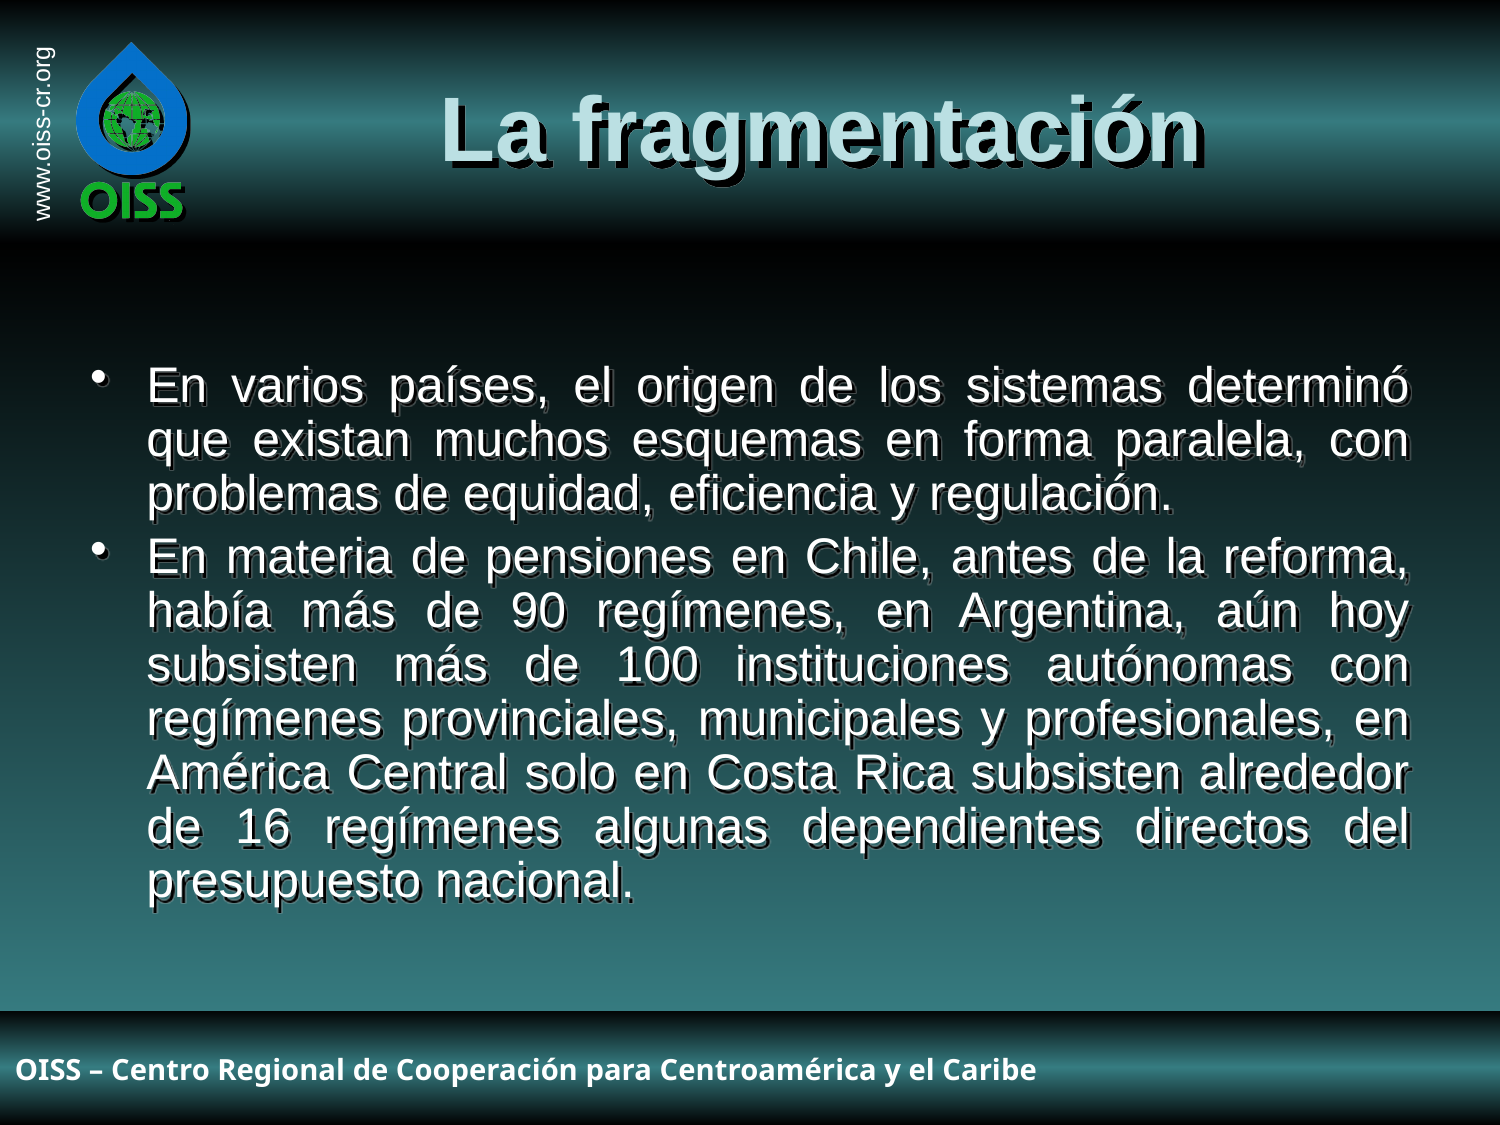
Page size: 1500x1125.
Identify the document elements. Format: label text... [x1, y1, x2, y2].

list En varios países, el origen de los sistemas determinó que existan muchos esquemas en forma paralela, con problemas de equidad, eficiencia y regulación. En materia de pensiones en Chile, antes de la reforma, había más de 90 regímenes, en Argentina, aún hoy subsisten más de 100 instituciones autónomas con regímenes provinciales, municipales y profesionales, en América Central solo en Costa Rica subsisten alrededor de 16 regímenes algunas dependientes directos del presupuesto nacional. [74, 262, 1426, 1006]
picture [76, 42, 187, 221]
title La fragmentación [218, 30, 1426, 219]
